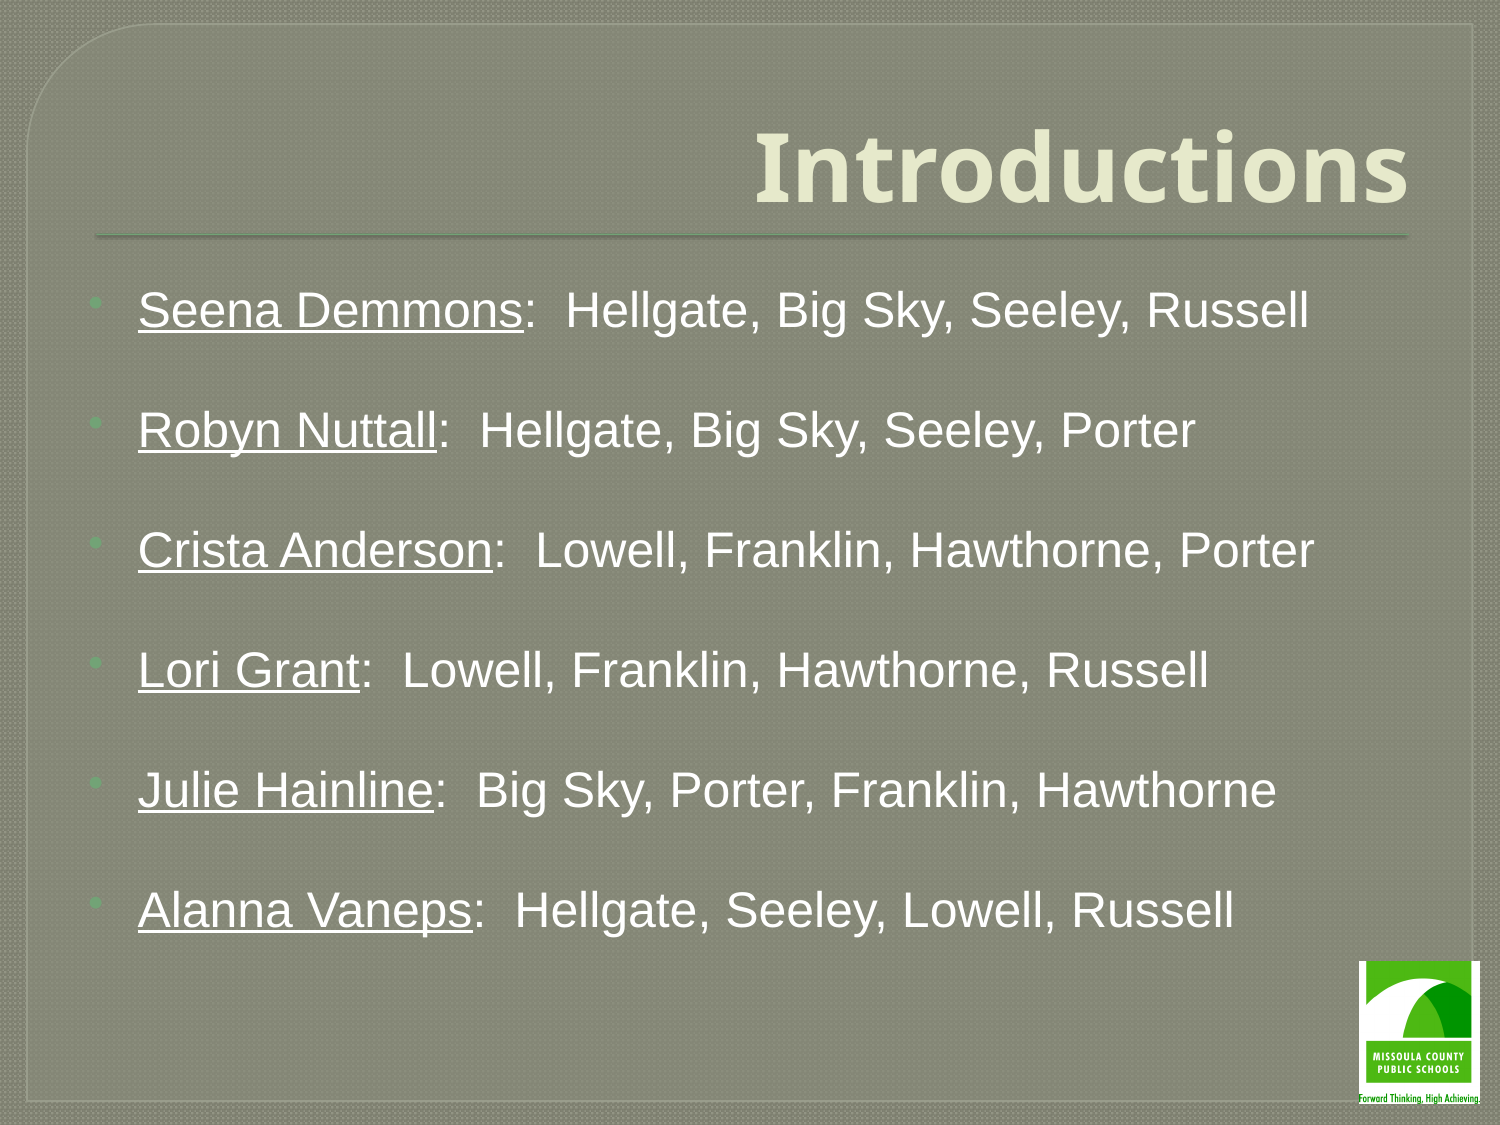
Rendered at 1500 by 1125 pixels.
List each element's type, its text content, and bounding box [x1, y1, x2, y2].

picture [1359, 961, 1480, 1104]
title Introductions [75, 41, 1425, 230]
list Seena Demmons: Hellgate, Big Sky, Seeley, Russell Robyn Nuttall: Hellgate, Big Sky, Seeley, Porter Crista Anderson: Lowell, Franklin, Hawthorne, Porter Lori Grant: Lowell, Franklin, Hawthorne, Russell Julie Hainline: Big Sky, Porter, Franklin, Hawthorne Alanna Vaneps: Hellgate, Seeley, Lowell, Russell [75, 270, 1425, 1013]
